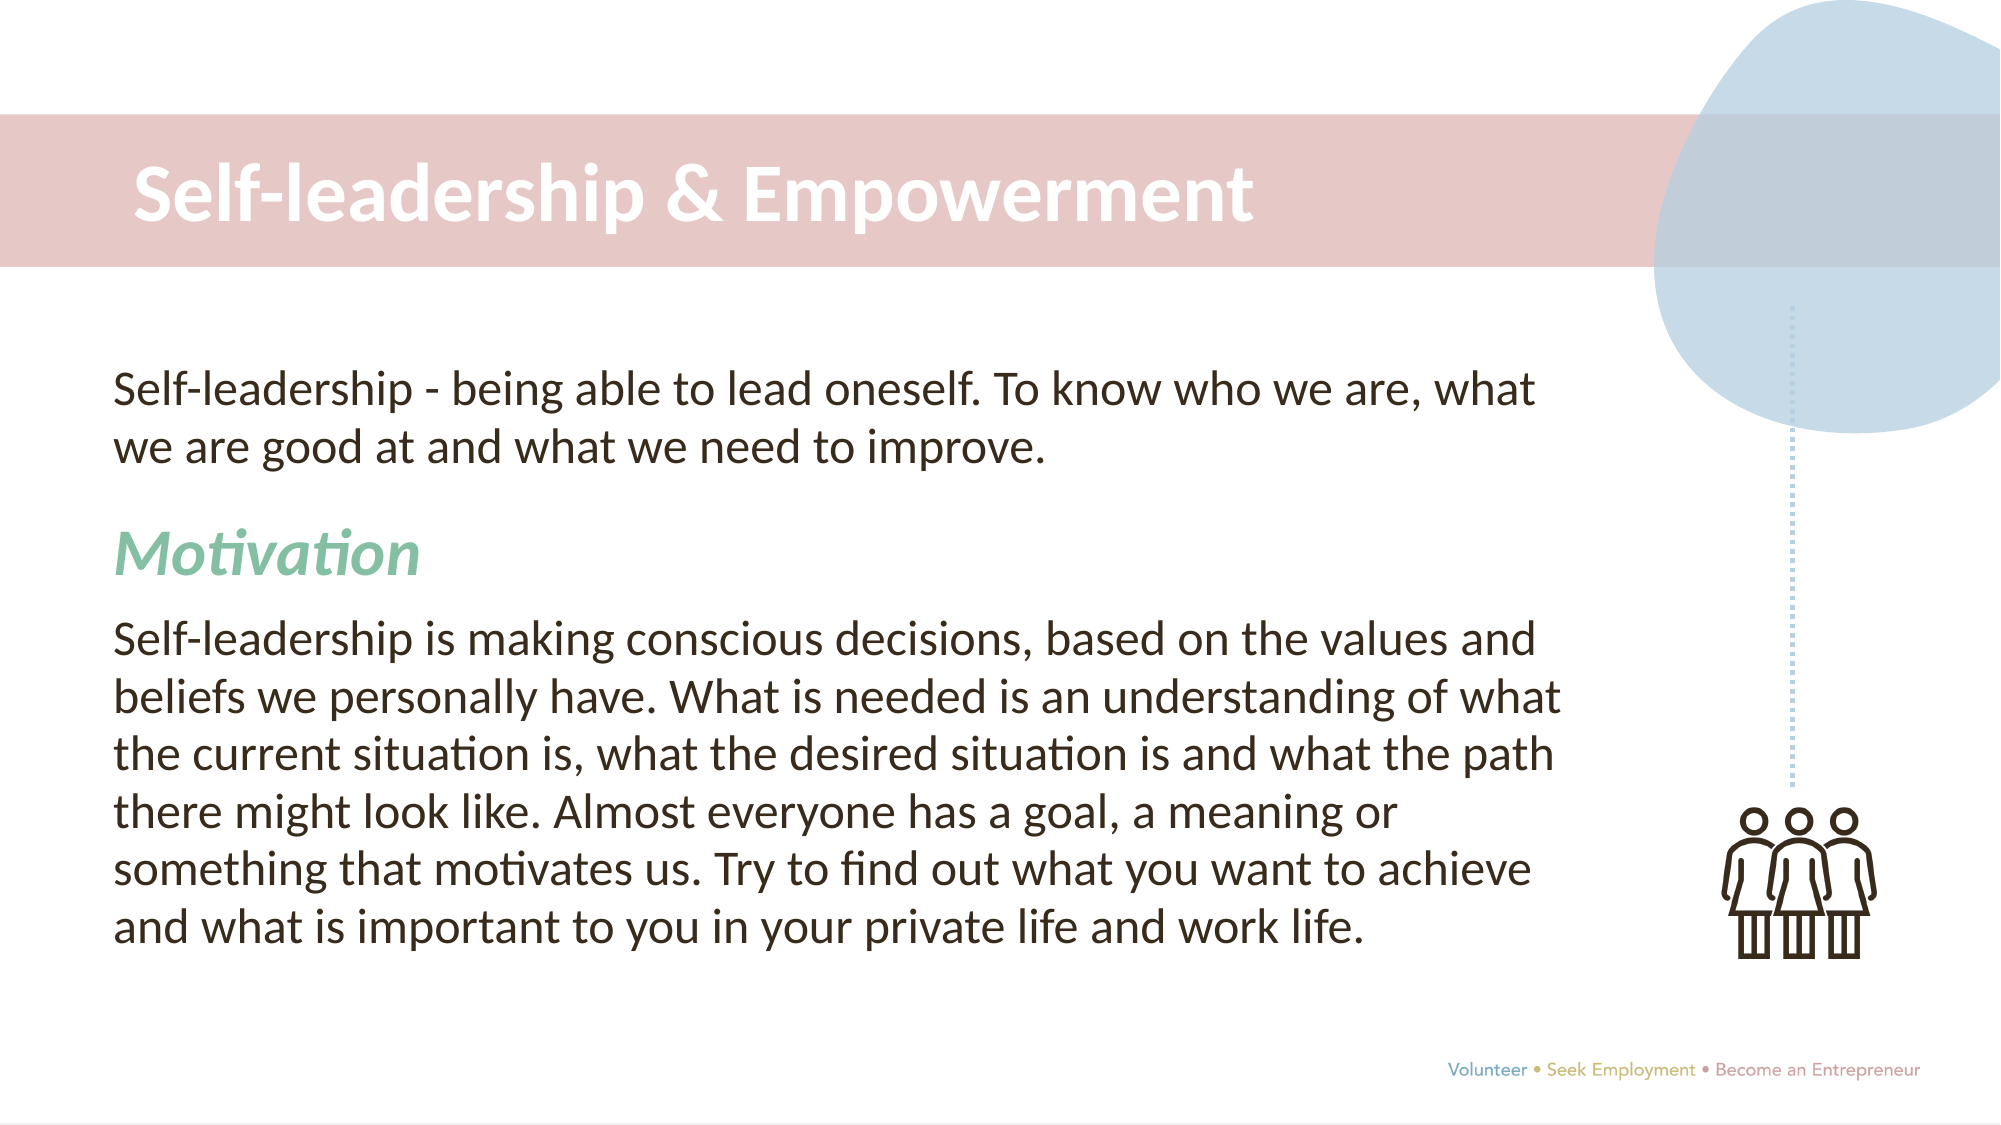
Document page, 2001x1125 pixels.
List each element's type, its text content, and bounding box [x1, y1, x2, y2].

text_box Self-leadership & Empowerment [99, 147, 1312, 290]
text_box [0, 113, 1699, 268]
text_box Self-leadership - being able to lead oneself. To know who we are, what we are good at and what we need to improve. Motivation Self-leadership is making conscious decisions, based on the values ​​and beliefs we personally have. What is needed is an understanding of what the current situation is, what the desired situation is and what the path there might look like. Almost everyone has a goal, a meaning or something that motivates us. Try to find out what you want to achieve and what is important to you in your private life and work life. [98, 350, 1600, 975]
text_box [1653, 0, 2000, 434]
picture [1418, 1046, 1971, 1103]
picture [1709, 793, 1889, 973]
